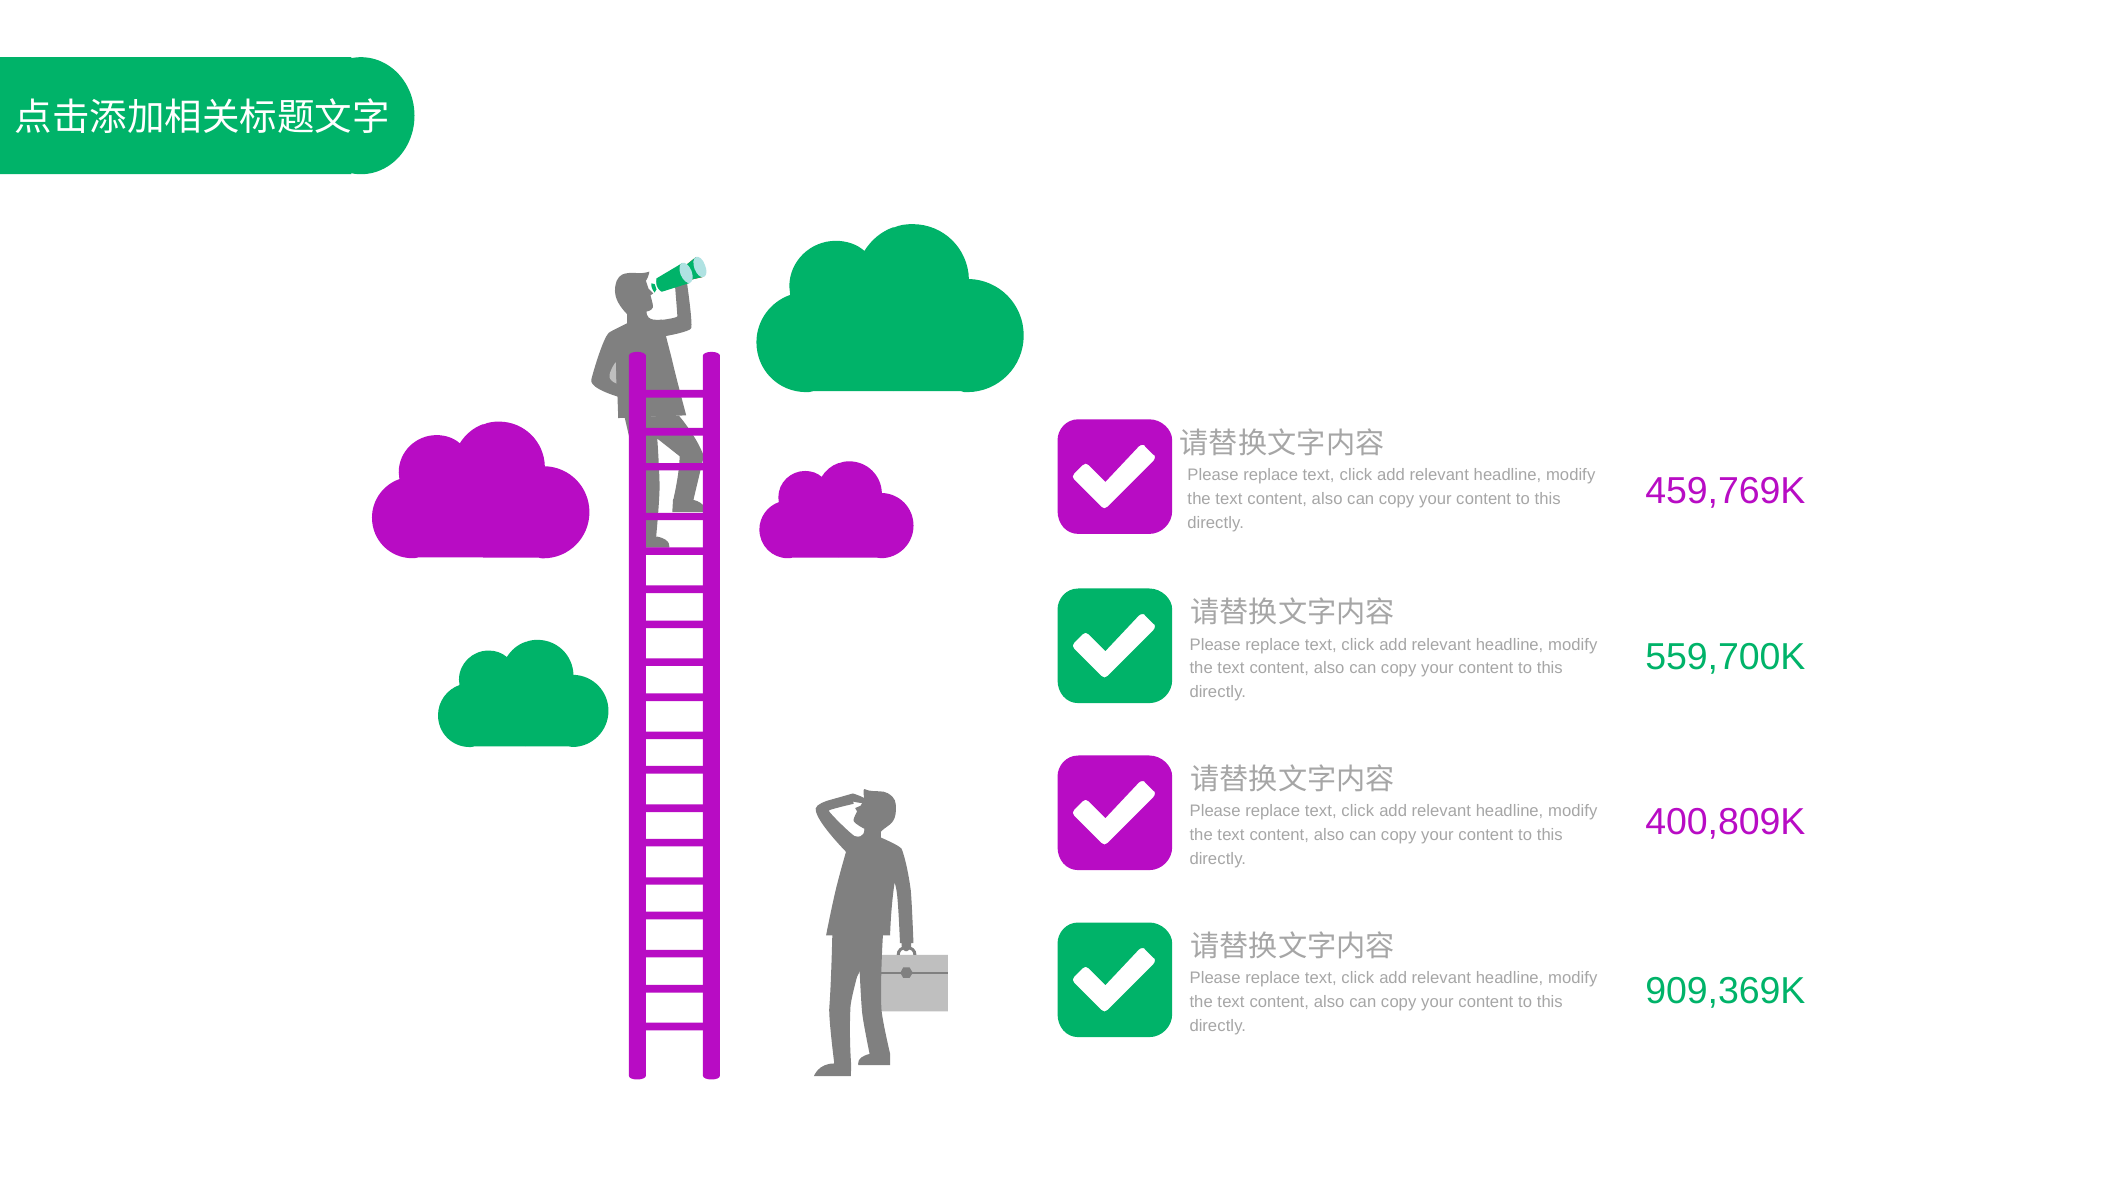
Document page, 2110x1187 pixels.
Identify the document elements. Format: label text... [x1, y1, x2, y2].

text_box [756, 224, 1024, 393]
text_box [437, 639, 609, 747]
text_box 点击添加相关标题文字 [0, 85, 415, 146]
text_box [1057, 755, 1173, 871]
text_box 400,809K [1645, 788, 1806, 843]
text_box 909,369K [1645, 957, 1806, 1012]
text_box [371, 421, 590, 559]
text_box [1057, 588, 1173, 704]
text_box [1189, 920, 1625, 1034]
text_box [1179, 417, 1622, 531]
text_box [1057, 922, 1173, 1038]
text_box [759, 461, 914, 559]
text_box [1189, 586, 1625, 700]
text_box [1057, 419, 1173, 534]
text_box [813, 787, 948, 1077]
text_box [1189, 753, 1625, 843]
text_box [589, 255, 708, 548]
text_box 459,769K [1645, 456, 1806, 511]
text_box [628, 351, 720, 1080]
text_box 559,700K [1645, 623, 1806, 678]
